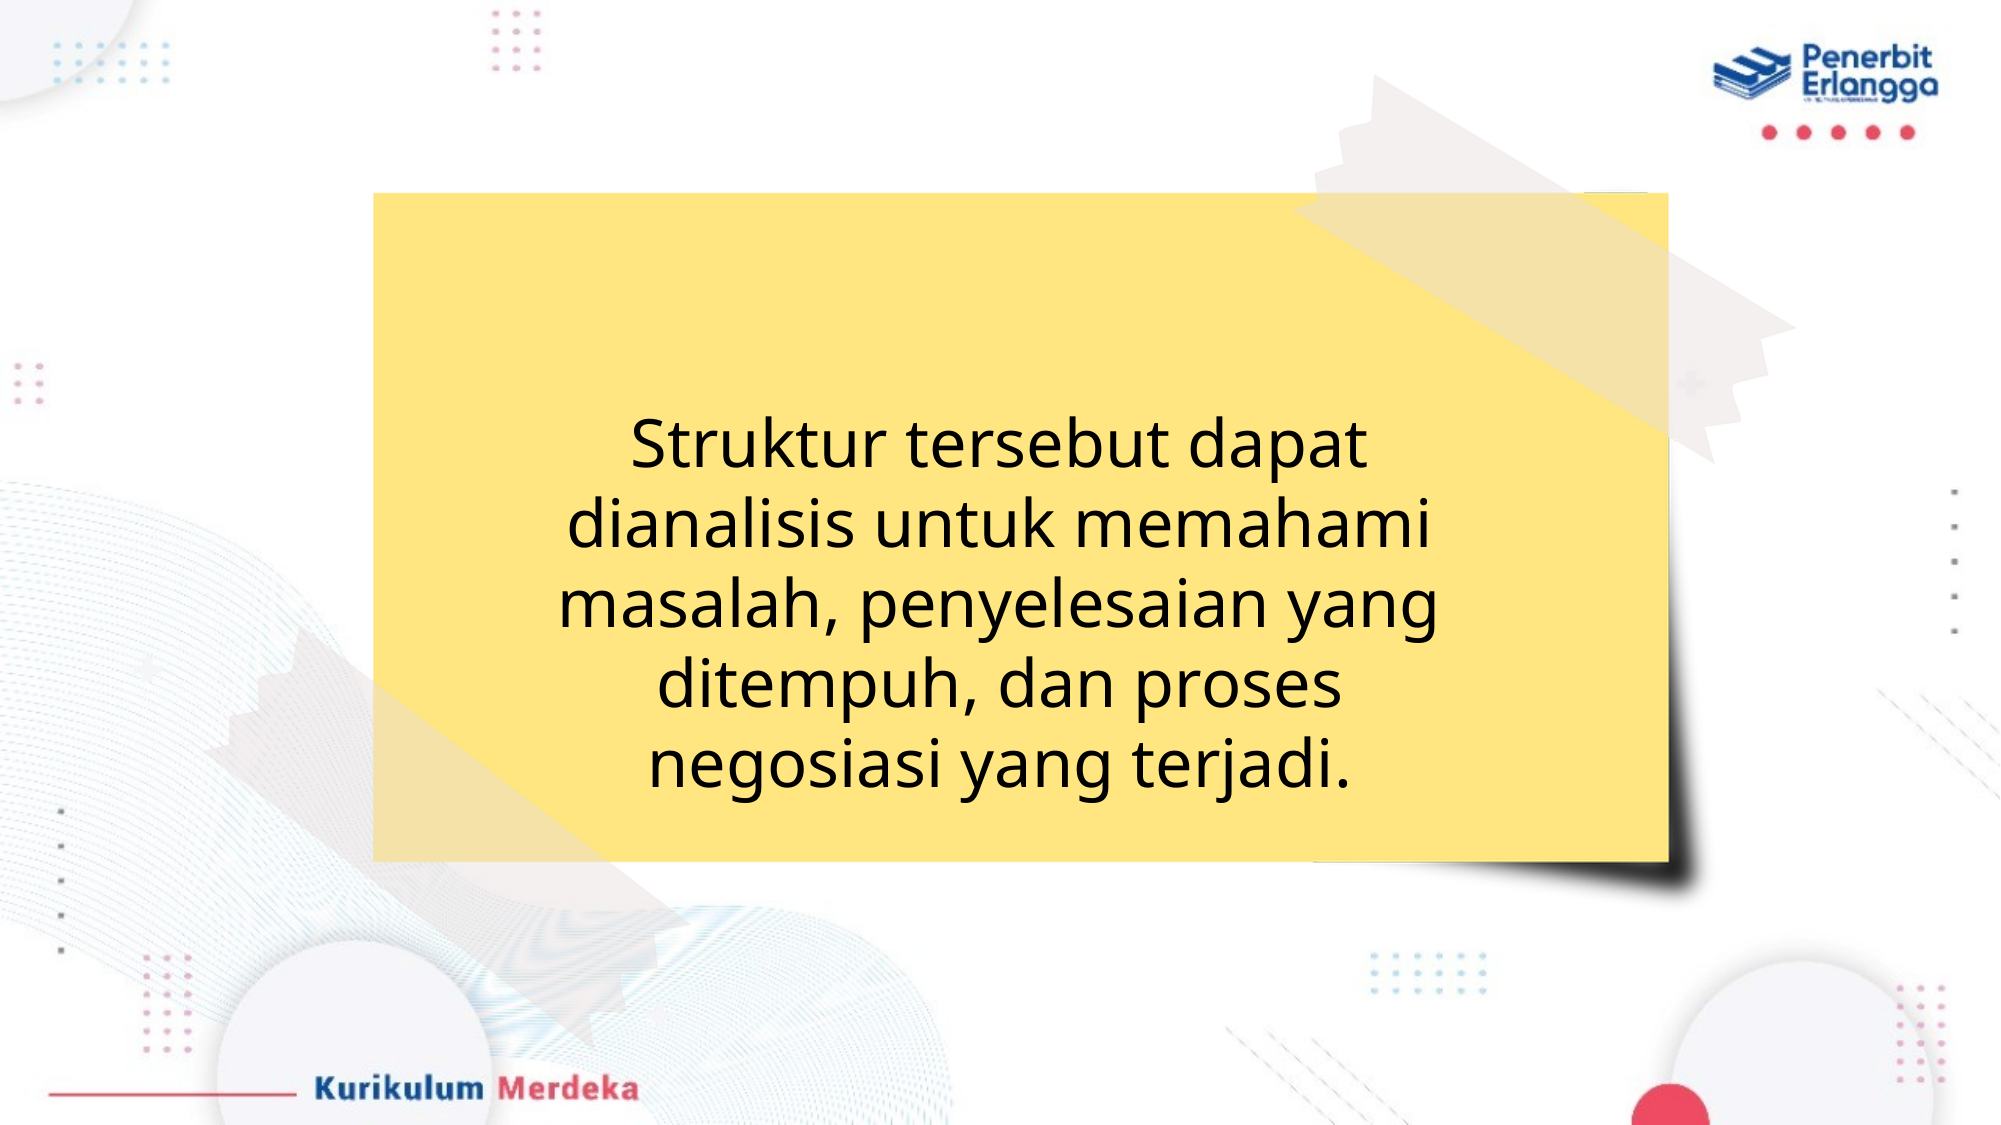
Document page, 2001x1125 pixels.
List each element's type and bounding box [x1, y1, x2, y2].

list [203, 74, 1797, 1051]
picture [0, 0, 2001, 1125]
